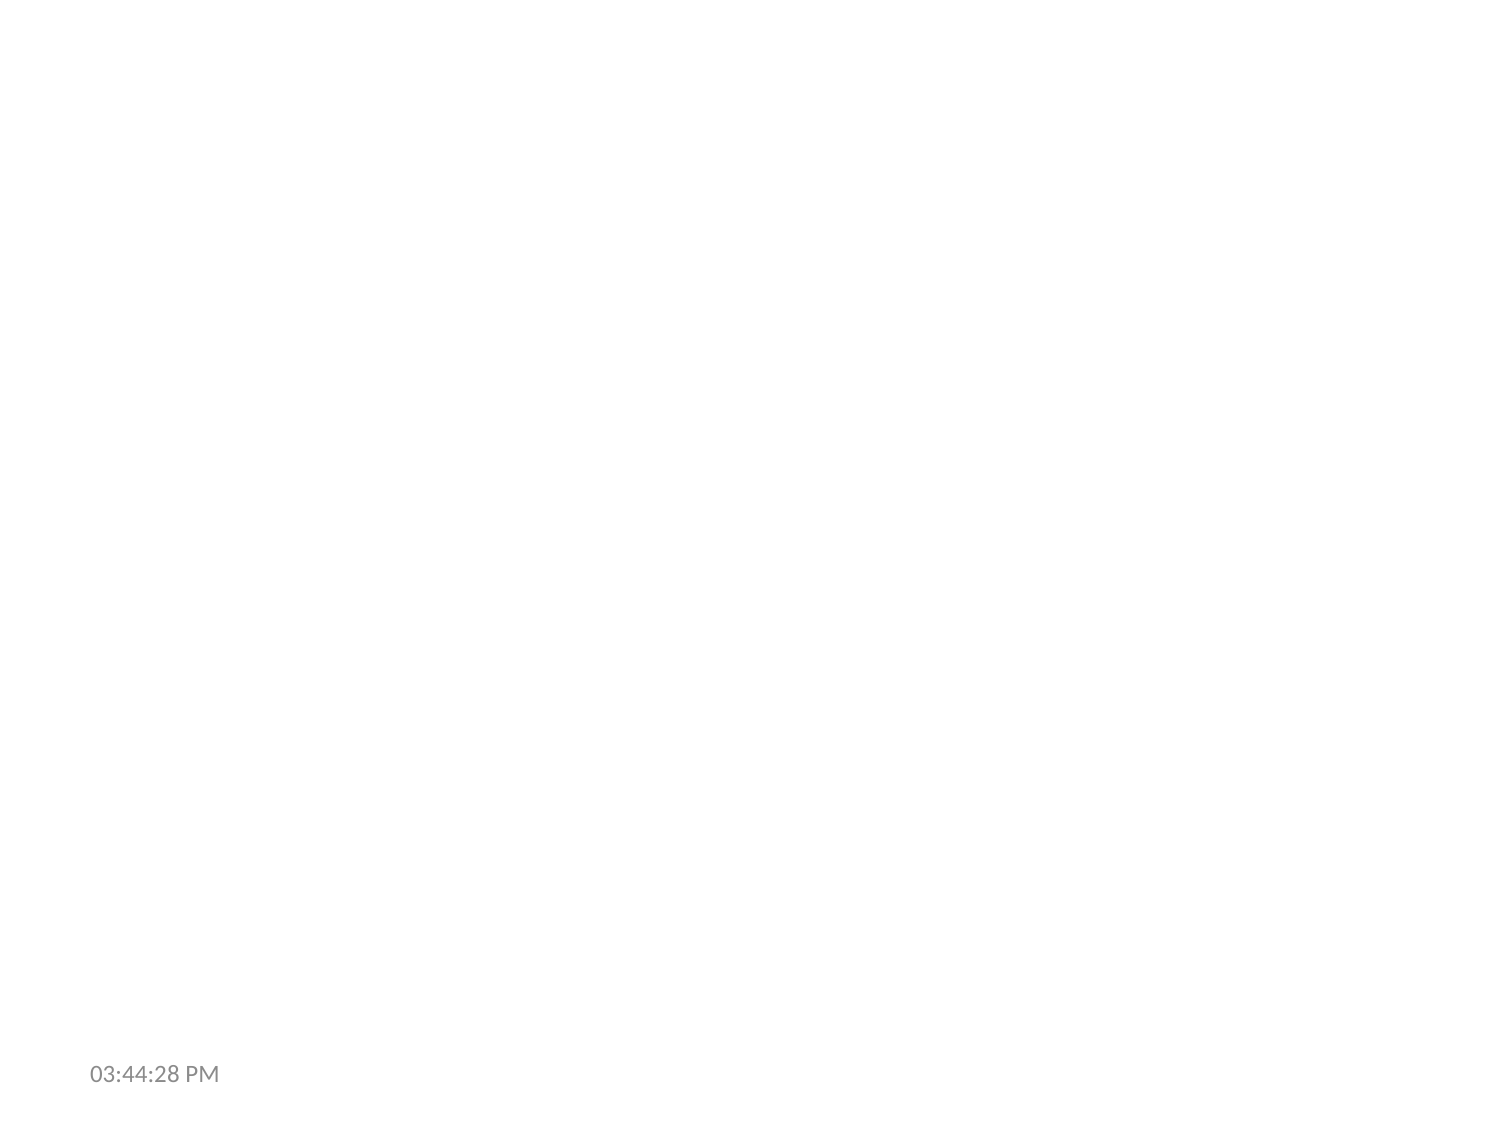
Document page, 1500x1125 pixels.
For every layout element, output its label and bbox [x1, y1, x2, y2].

slide_number [75, 1042, 425, 1103]
